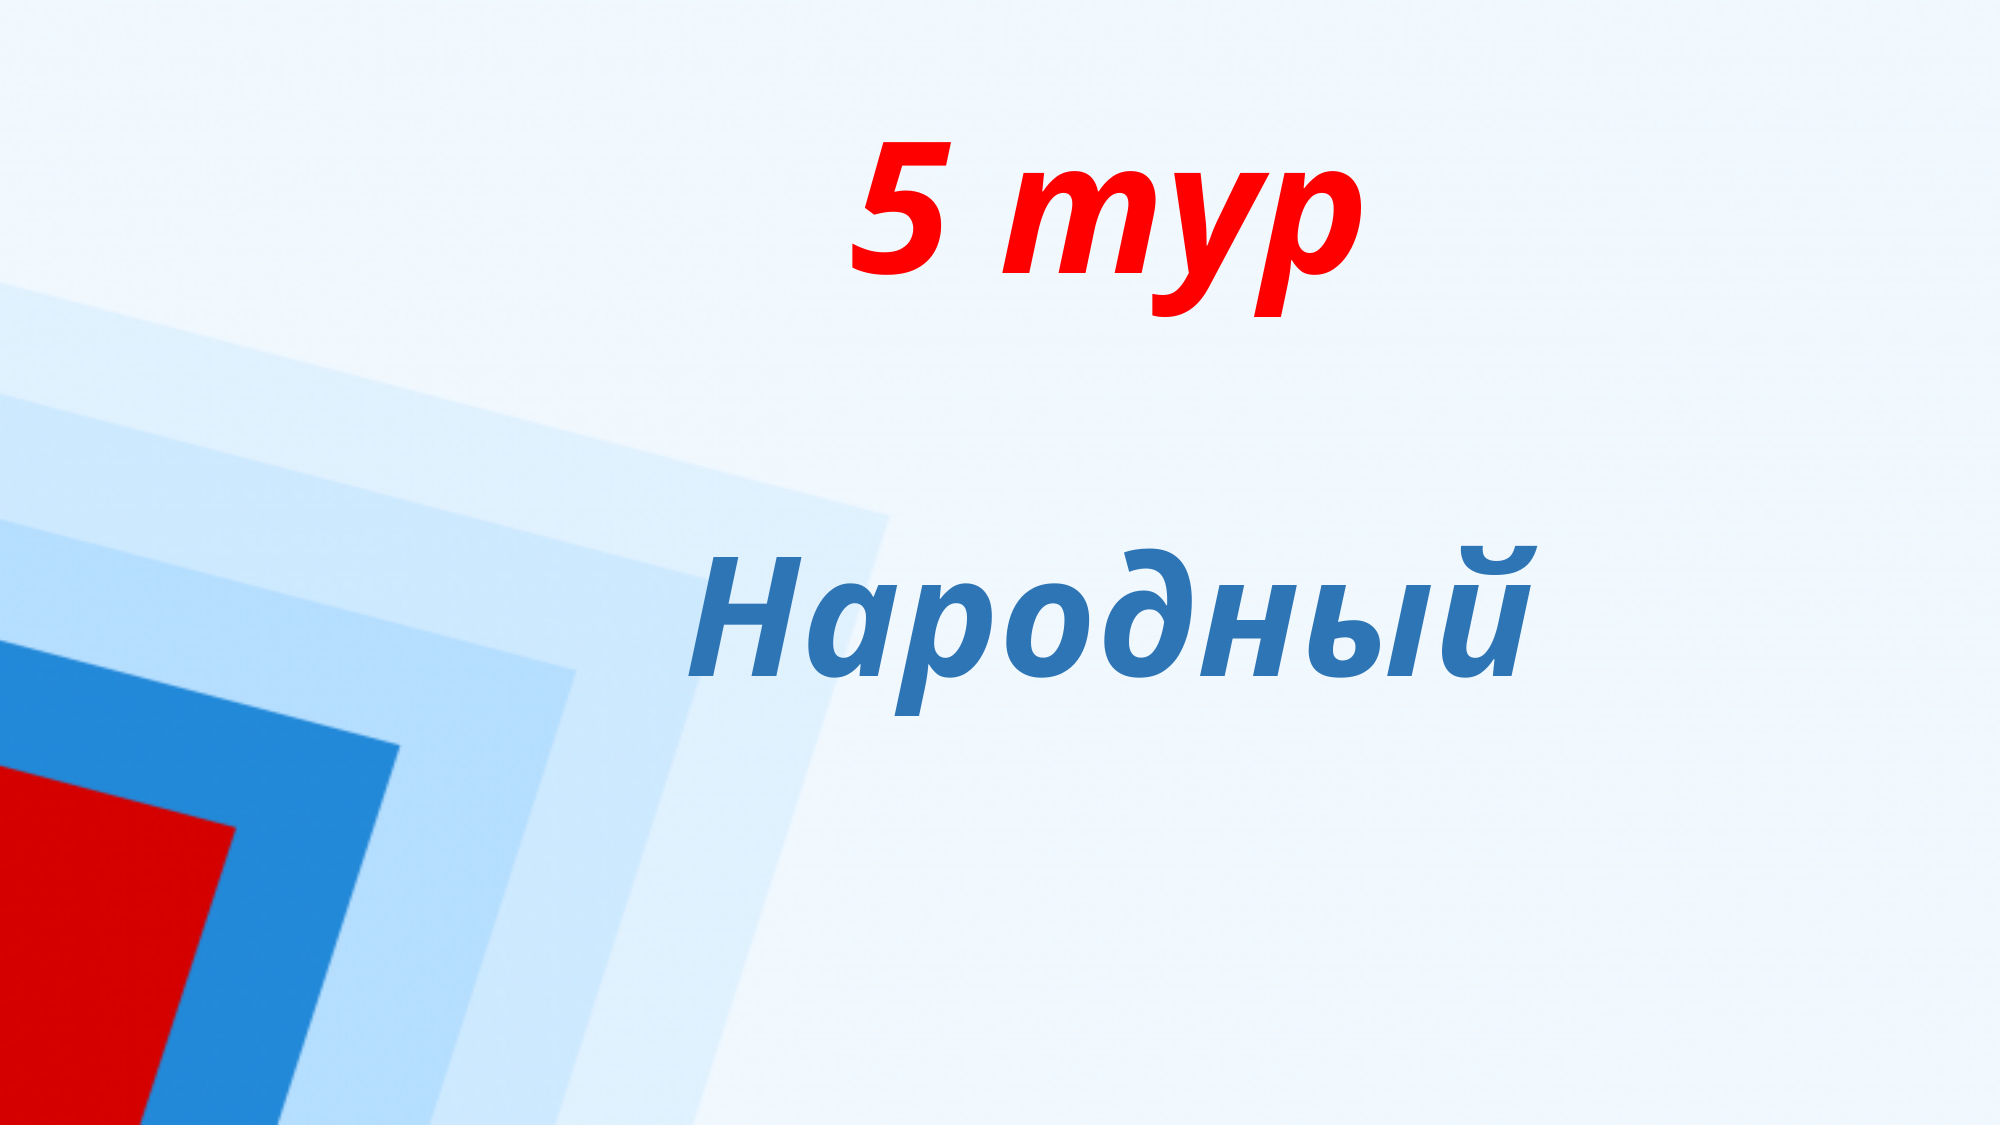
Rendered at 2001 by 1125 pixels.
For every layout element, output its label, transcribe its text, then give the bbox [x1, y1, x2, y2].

text_box 5 тур Народный [309, 82, 1911, 898]
picture [0, 0, 2001, 1125]
